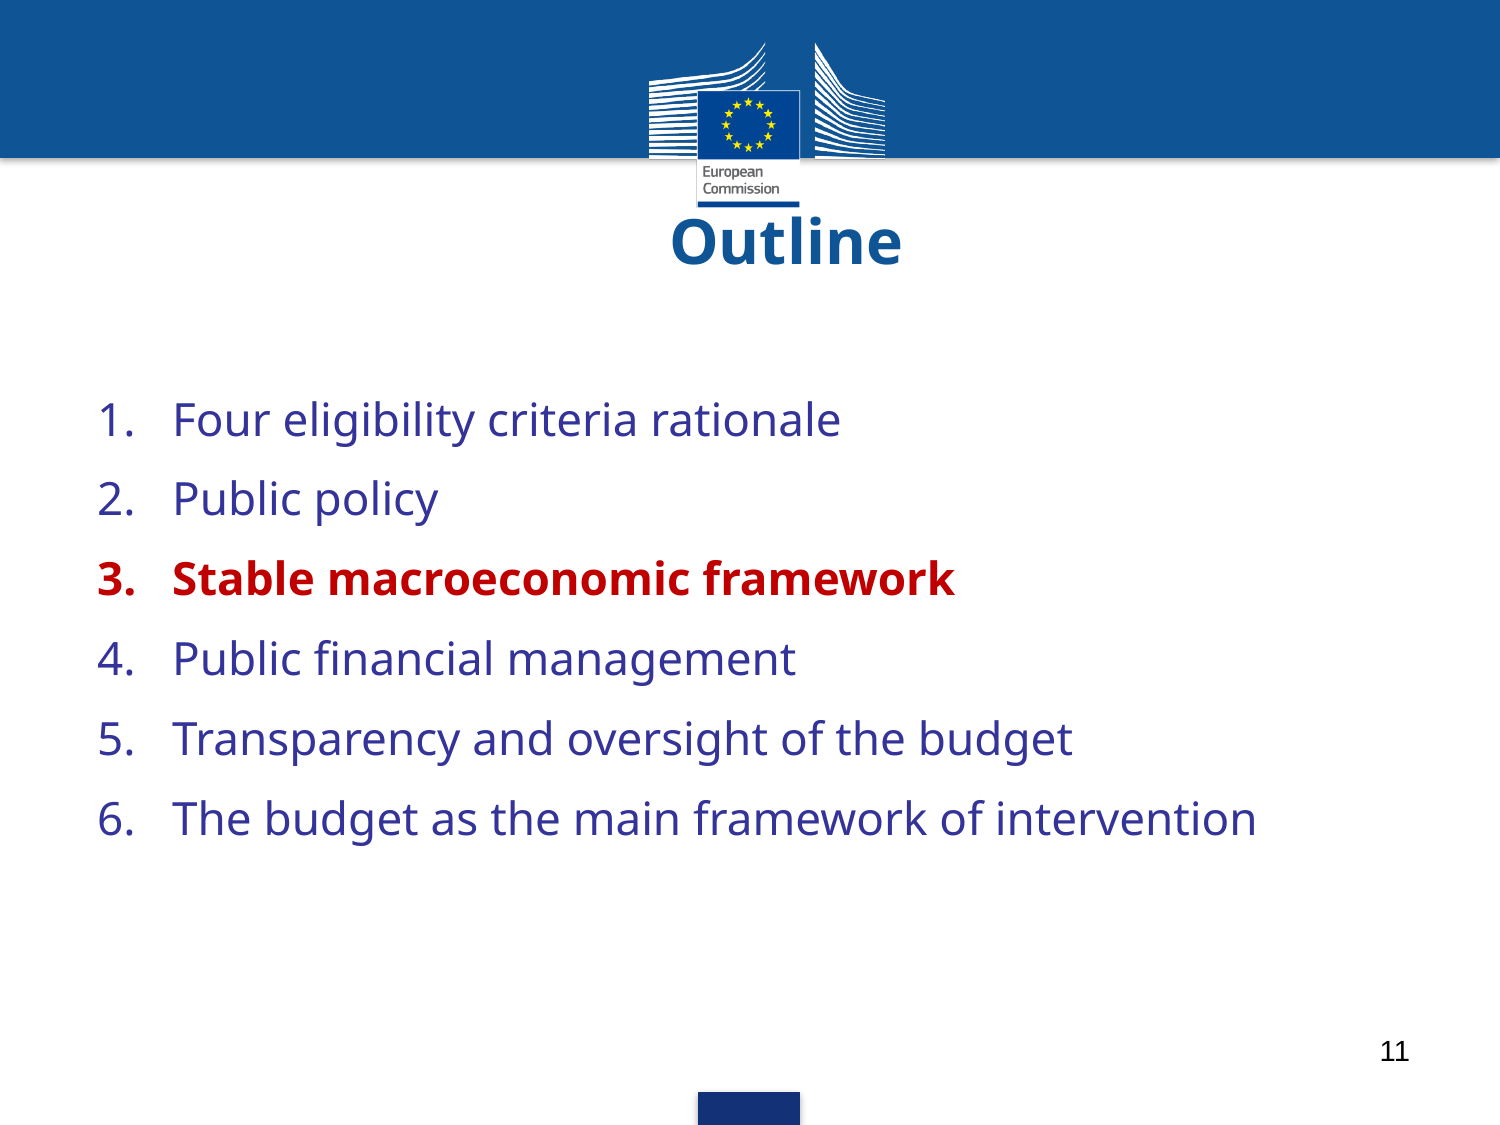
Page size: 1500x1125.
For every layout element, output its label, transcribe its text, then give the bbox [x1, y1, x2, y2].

list Four eligibility criteria rationale Public policy Stable macroeconomic framework Public financial management Transparency and oversight of the budget The budget as the main framework of intervention [81, 302, 1433, 1083]
title Outline [81, 175, 1433, 302]
slide_number 11 [1074, 1024, 1426, 1103]
picture [649, 42, 885, 175]
